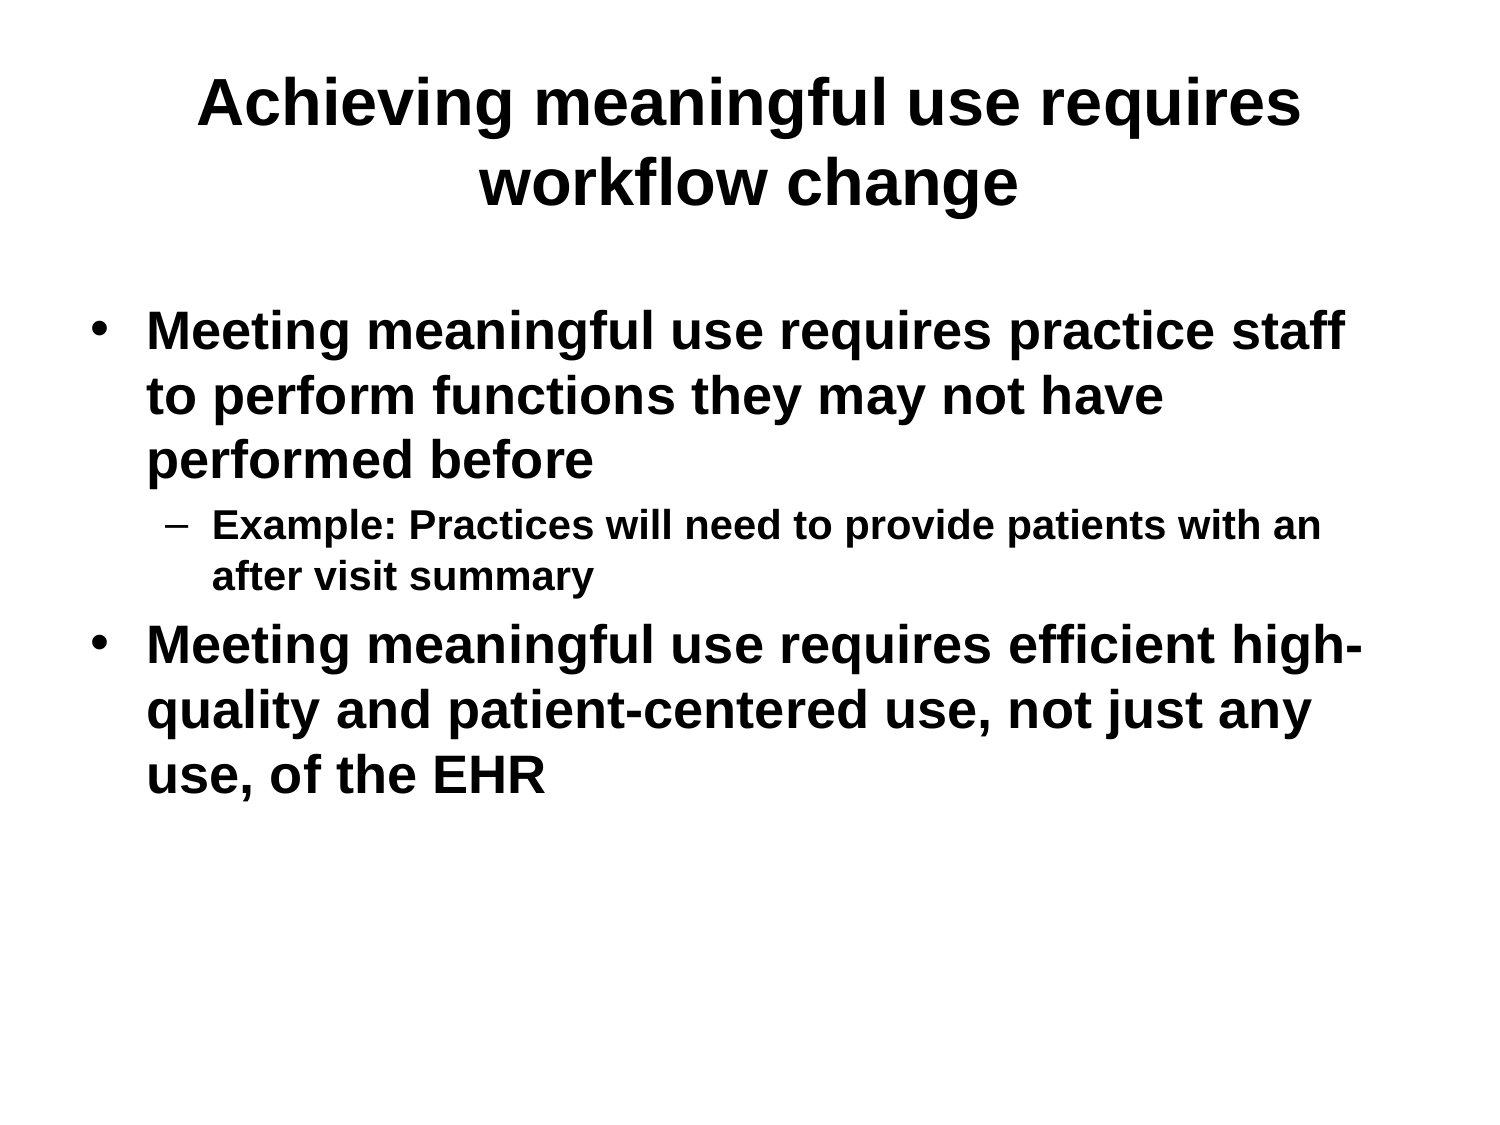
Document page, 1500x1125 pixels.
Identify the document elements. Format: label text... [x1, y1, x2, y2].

title Achieving meaningful use requires workflow change [74, 44, 1426, 233]
list Meeting meaningful use requires practice staff to perform functions they may not have performed before Example: Practices will need to provide patients with an after visit summary Meeting meaningful use requires efficient high-quality and patient-centered use, not just any use, of the EHR [74, 287, 1426, 1006]
